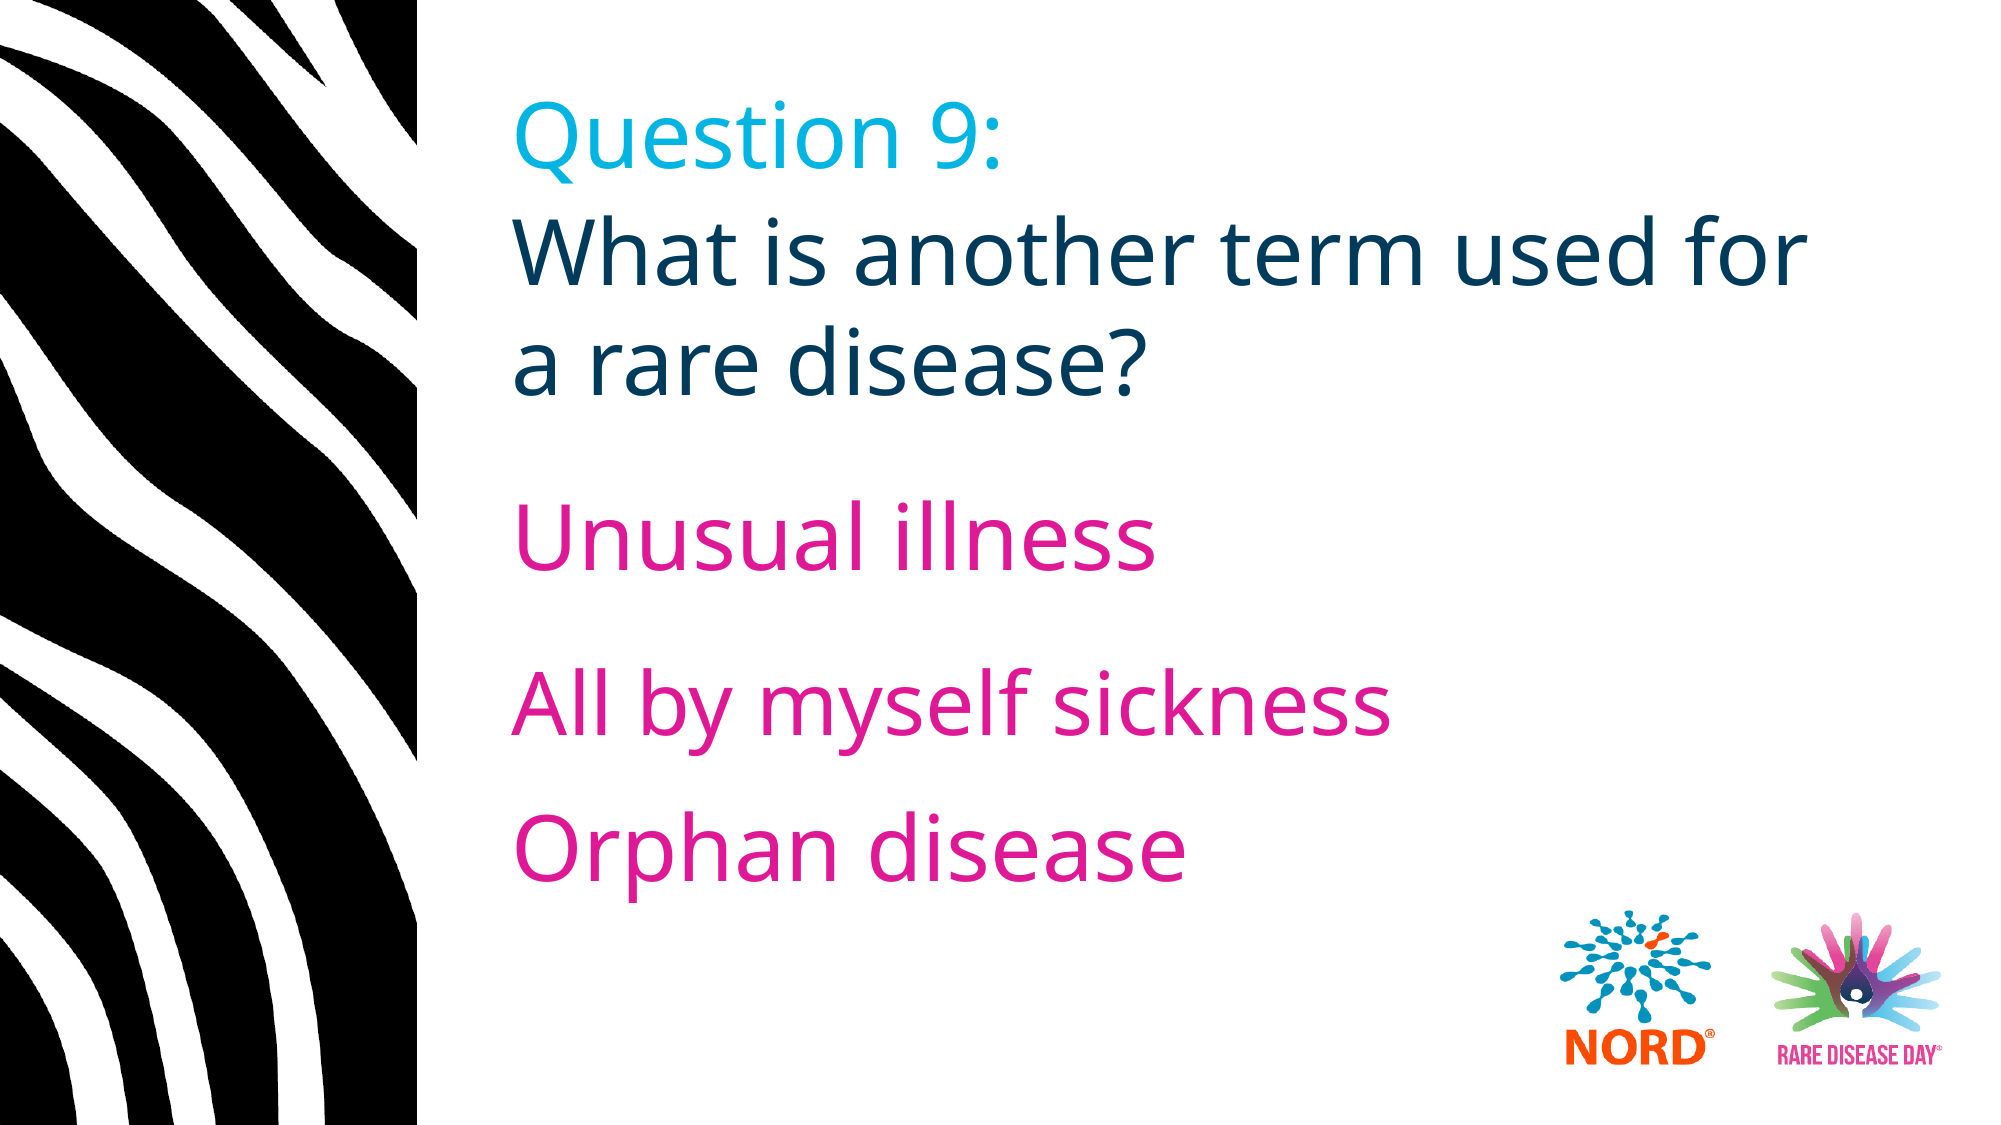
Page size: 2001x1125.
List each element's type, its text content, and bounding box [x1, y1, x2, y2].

text_box All by myself sickness [496, 652, 1726, 763]
text_box Orphan disease [496, 794, 1387, 923]
picture [0, 0, 2001, 1125]
text_box What is another term used for a rare disease? [496, 186, 2000, 422]
list Unusual illness [496, 483, 1916, 606]
title Question 9: [496, 78, 1863, 186]
